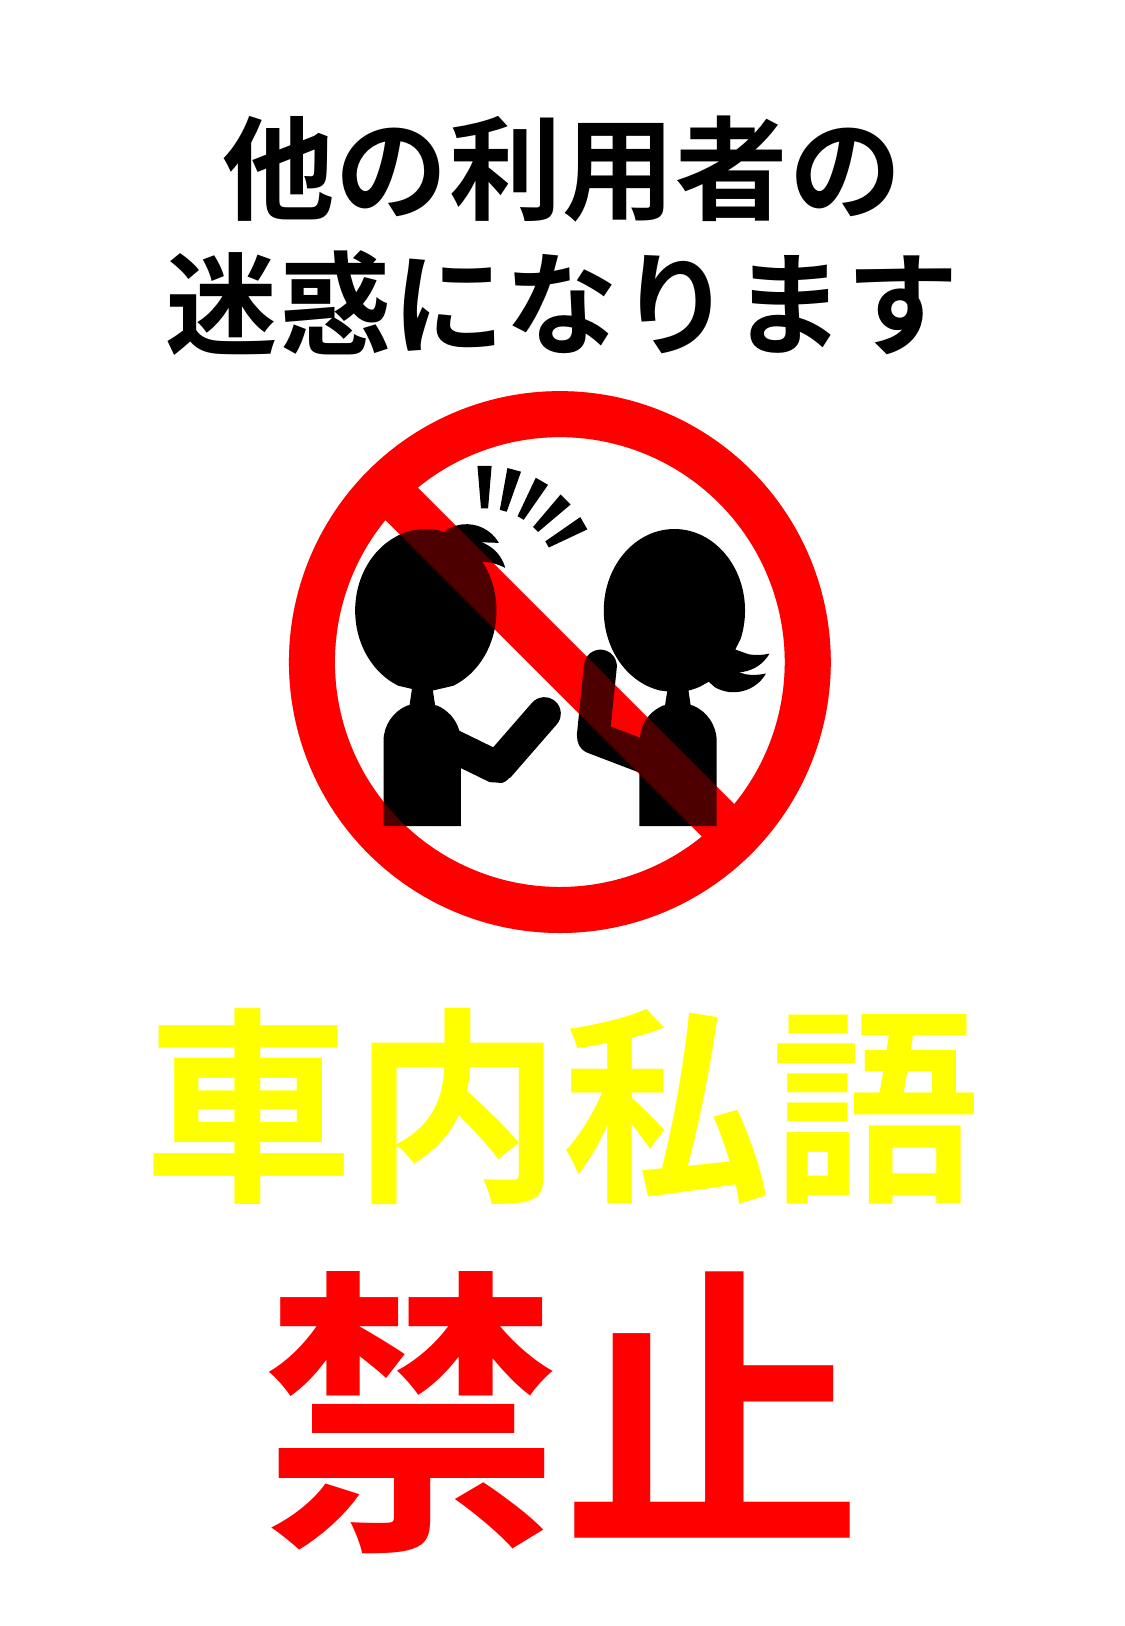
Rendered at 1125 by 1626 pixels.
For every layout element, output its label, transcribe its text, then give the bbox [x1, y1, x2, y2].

text_box 他の利用者の 迷惑になります [0, 91, 1125, 377]
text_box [288, 390, 831, 934]
text_box 車内私語 禁止 [0, 969, 1125, 1595]
